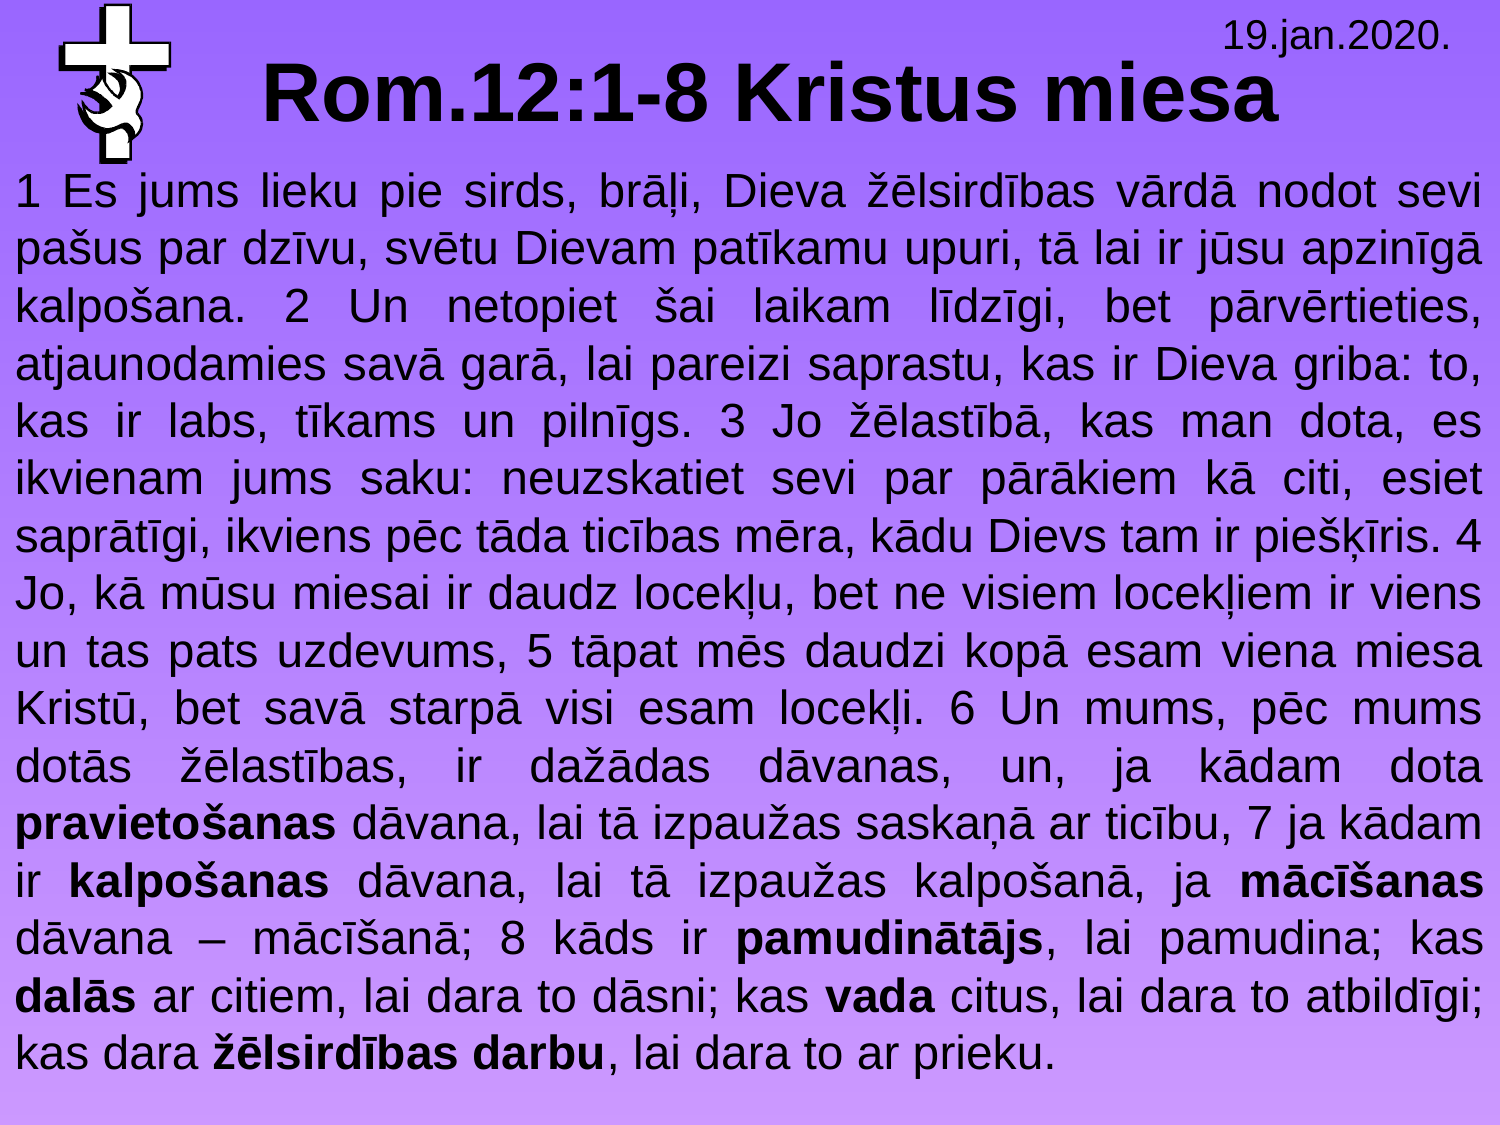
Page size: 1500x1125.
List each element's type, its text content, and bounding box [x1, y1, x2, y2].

title Rom.12:1-8 Kristus miesa [100, 0, 1442, 152]
text_box 19.jan.2020. [1207, 0, 1500, 65]
text_box 1 Es jums lieku pie sirds, brāļi, Dieva žēlsirdības vārdā nodot sevi pašus par dzīvu, svētu Dievam patīkamu upuri, tā lai ir jūsu apzinīgā kalpošana. 2 Un netopiet šai laikam līdzīgi, bet pārvērtieties, atjaunodamies savā garā, lai pareizi saprastu, kas ir Dieva griba: to, kas ir labs, tīkams un pilnīgs. 3 Jo žēlastībā, kas man dota, es ikvienam jums saku: neuzskatiet sevi par pārākiem kā citi, esiet saprātīgi, ikviens pēc tāda ticības mēra, kādu Dievs tam ir piešķīris. 4 Jo, kā mūsu miesai ir daudz locekļu, bet ne visiem locekļiem ir viens un tas pats uzdevums, 5 tāpat mēs daudzi kopā esam viena miesa Kristū, bet savā starpā visi esam locekļi. 6 Un mums, pēc mums dotās žēlastības, ir dažādas dāvanas, un, ja kādam dota pravietošanas dāvana, lai tā izpaužas saskaņā ar ticību, 7 ja kādam ir kalpošanas dāvana, lai tā izpaužas kalpošanā, ja mācīšanas dāvana – mācīšanā; 8 kāds ir pamudinātājs, lai pamudina; kas dalās ar citiem, lai dara to dāsni; kas vada citus, lai dara to atbildīgi; kas dara žēlsirdības darbu, lai dara to ar prieku. [0, 152, 1500, 1087]
picture [58, 3, 172, 165]
